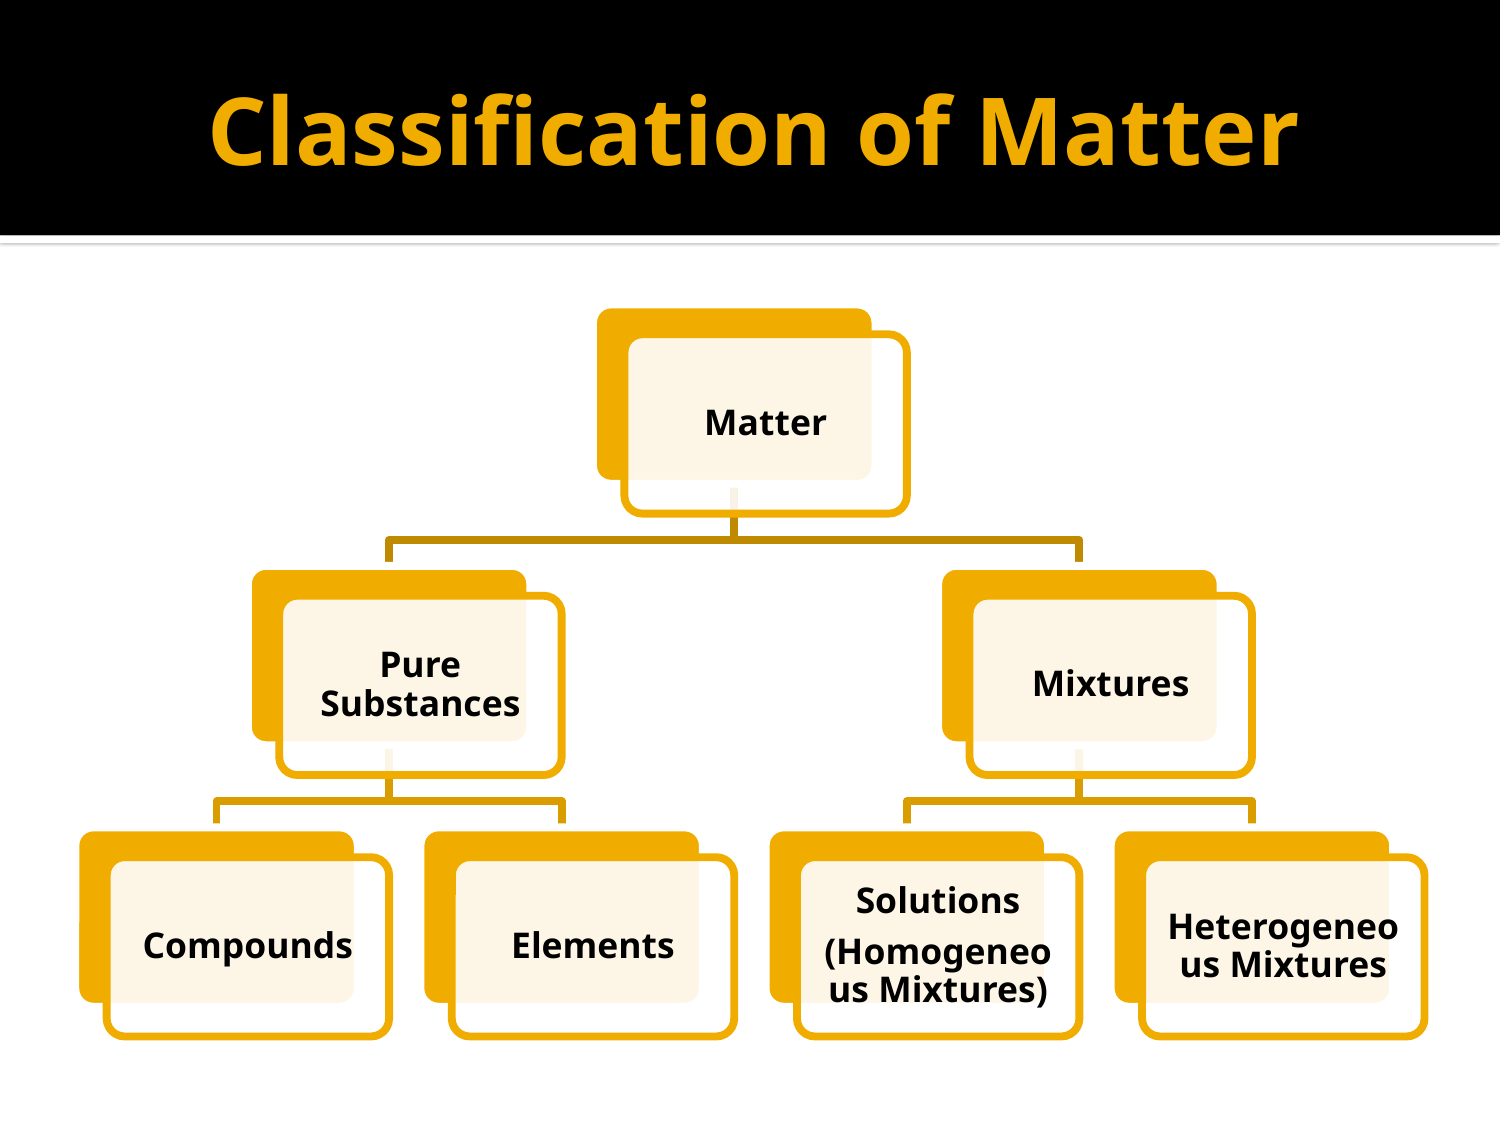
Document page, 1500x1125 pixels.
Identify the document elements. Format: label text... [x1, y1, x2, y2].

title Classification of Matter [75, 25, 1425, 231]
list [74, 291, 1425, 1050]
